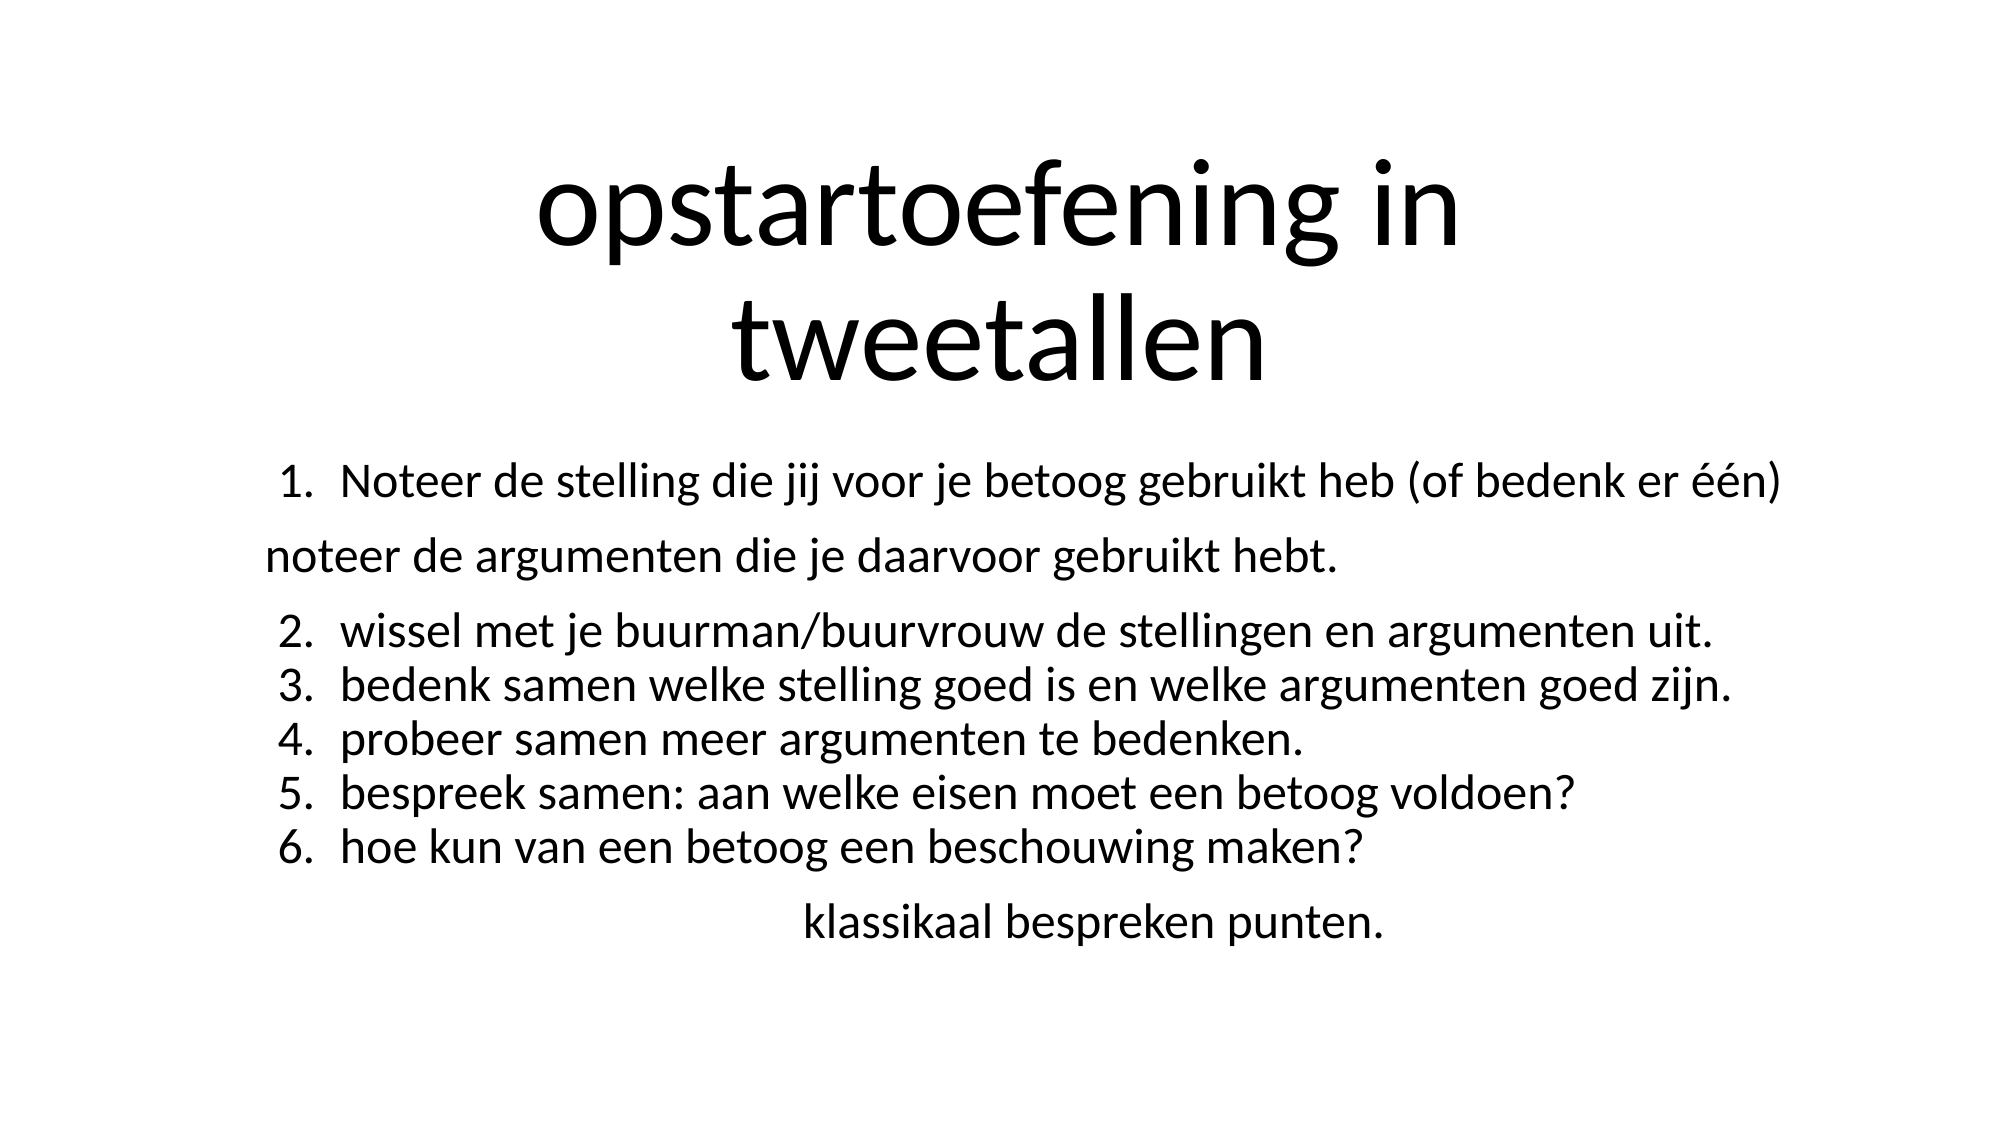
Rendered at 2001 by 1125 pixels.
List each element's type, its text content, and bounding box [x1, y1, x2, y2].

subtitle Noteer de stelling die jij voor je betoog gebruikt heb (of bedenk er één) noteer de argumenten die je daarvoor gebruikt hebt. wissel met je buurman/buurvrouw de stellingen en argumenten uit. bedenk samen welke stelling goed is en welke argumenten goed zijn. probeer samen meer argumenten te bedenken. bespreek samen: aan welke eisen moet een betoog voldoen? hoe kun van een betoog een beschouwing maken? klassikaal bespreken punten. [249, 447, 1800, 992]
title opstartoefening in tweetallen [249, 184, 1750, 415]
